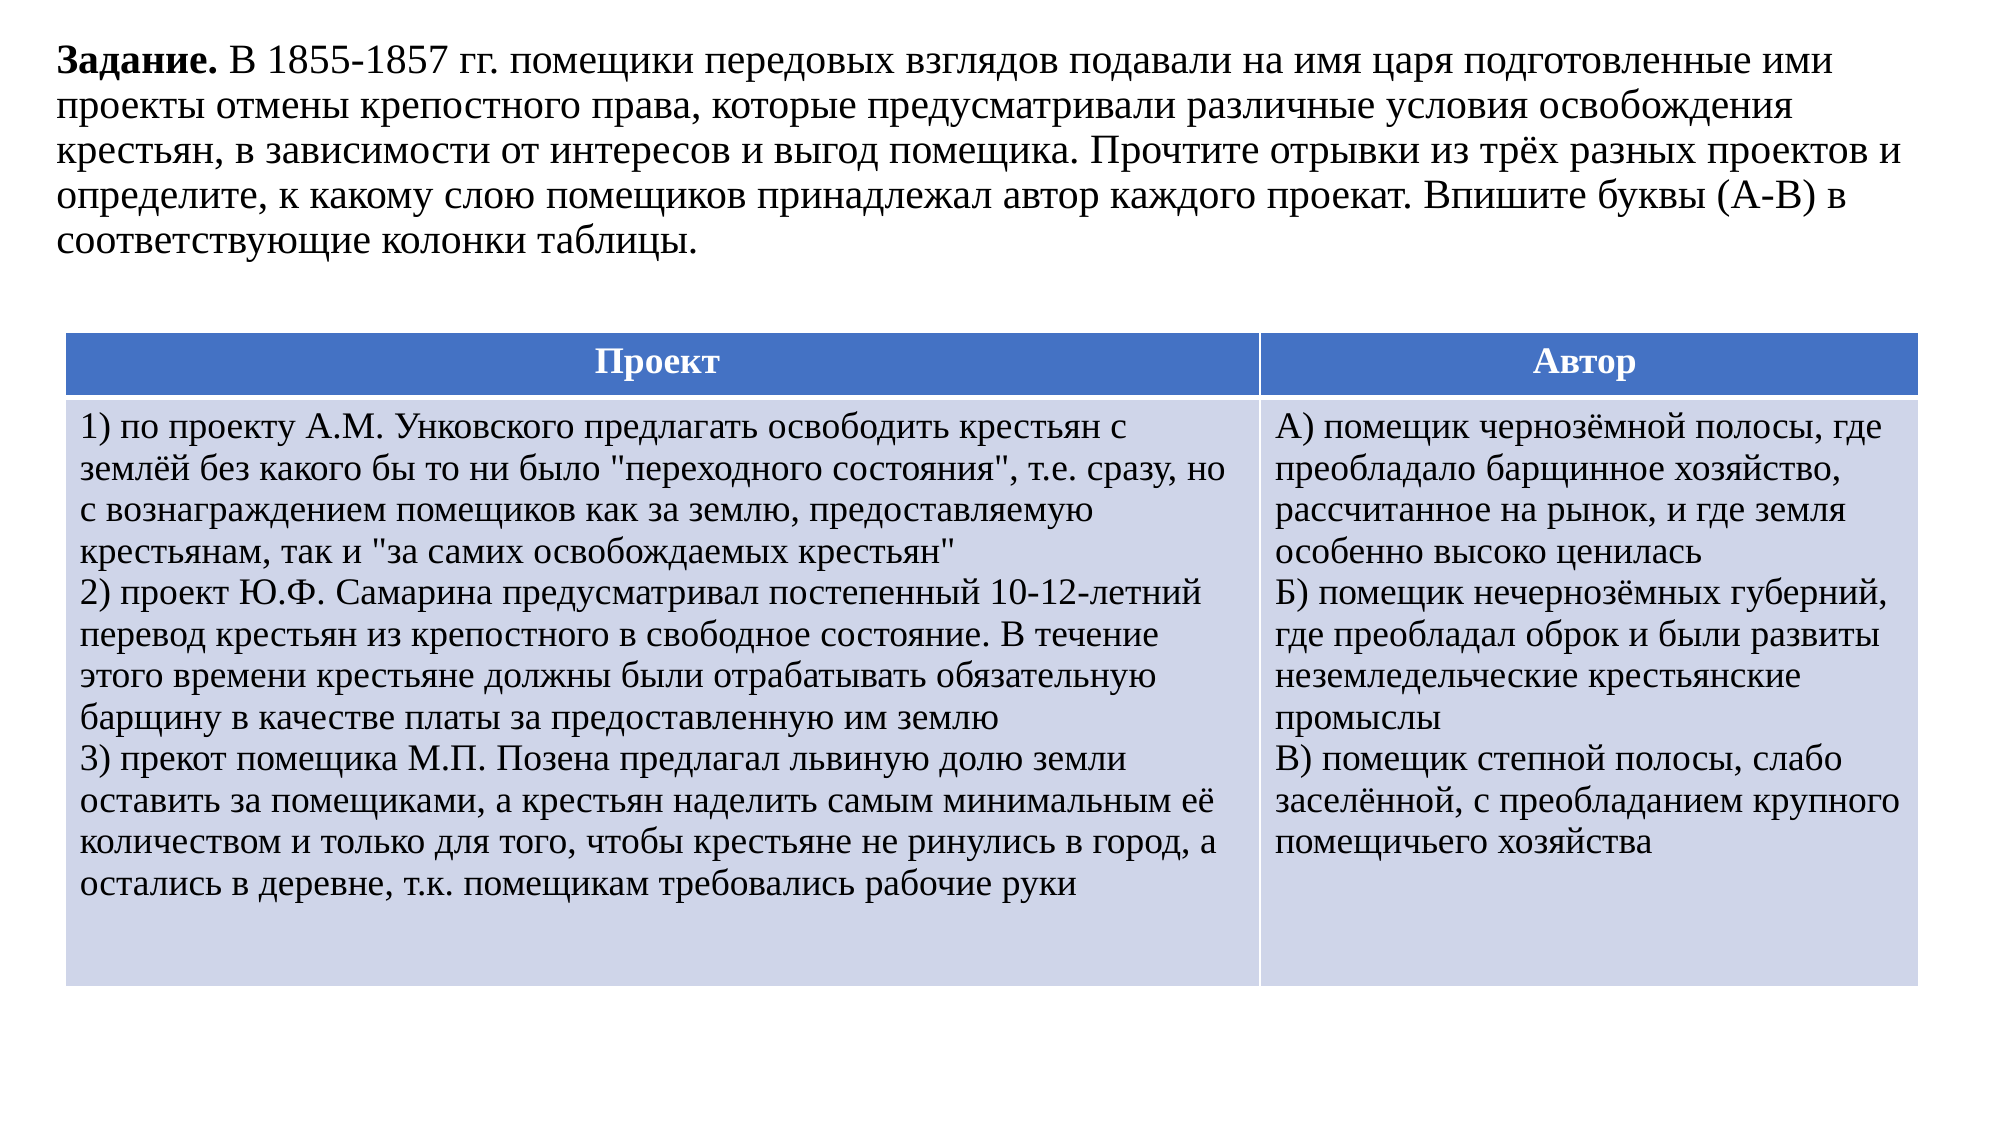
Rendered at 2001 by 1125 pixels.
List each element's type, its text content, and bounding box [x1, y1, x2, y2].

table_cell 1) по проекту А.М. Унковского предлагать освободить крестьян с землёй без какого бы то ни было "переходного состояния", т.е. сразу, но с вознаграждением помещиков как за землю, предоставляемую крестьянам, так и "за самих освобождаемых крестьян" 2) проект Ю.Ф. Самарина предусматривал постепенный 10-12-летний перевод крестьян из крепостного в свободное состояние. В течение этого времени крестьяне должны были отрабатывать обязательную барщину в качестве платы за предоставленную им землю 3) прекот помещика М.П. Позена предлагал львиную долю земли оставить за помещиками, а крестьян наделить самым минимальным её количеством и только для того, чтобы крестьяне не ринулись в город, а остались в деревне, т.к. помещикам требовались рабочие руки [66, 400, 1259, 986]
table_header Проект [66, 333, 1259, 395]
table_cell А) помещик чернозёмной полосы, где преобладало барщинное хозяйство, рассчитанное на рынок, и где земля особенно высоко ценилась Б) помещик нечернозёмных губерний, где преобладал оброк и были развиты неземледельческие крестьянские промыслы В) помещик степной полосы, слабо заселённой, с преобладанием крупного помещичьего хозяйства [1261, 400, 1918, 986]
title Задание. В 1855-1857 гг. помещики передовых взглядов подавали на имя царя подготовленные ими проекты отмены крепостного права, которые предусматривали различные условия освобождения крестьян, в зависимости от интересов и выгод помещика. Прочтите отрывки из трёх разных проектов и определите, к какому слою помещиков принадлежал автор каждого проекат. Впишите буквы (А-В) в соответствующие колонки таблицы. [41, 24, 1964, 276]
table_header Автор [1261, 333, 1918, 395]
